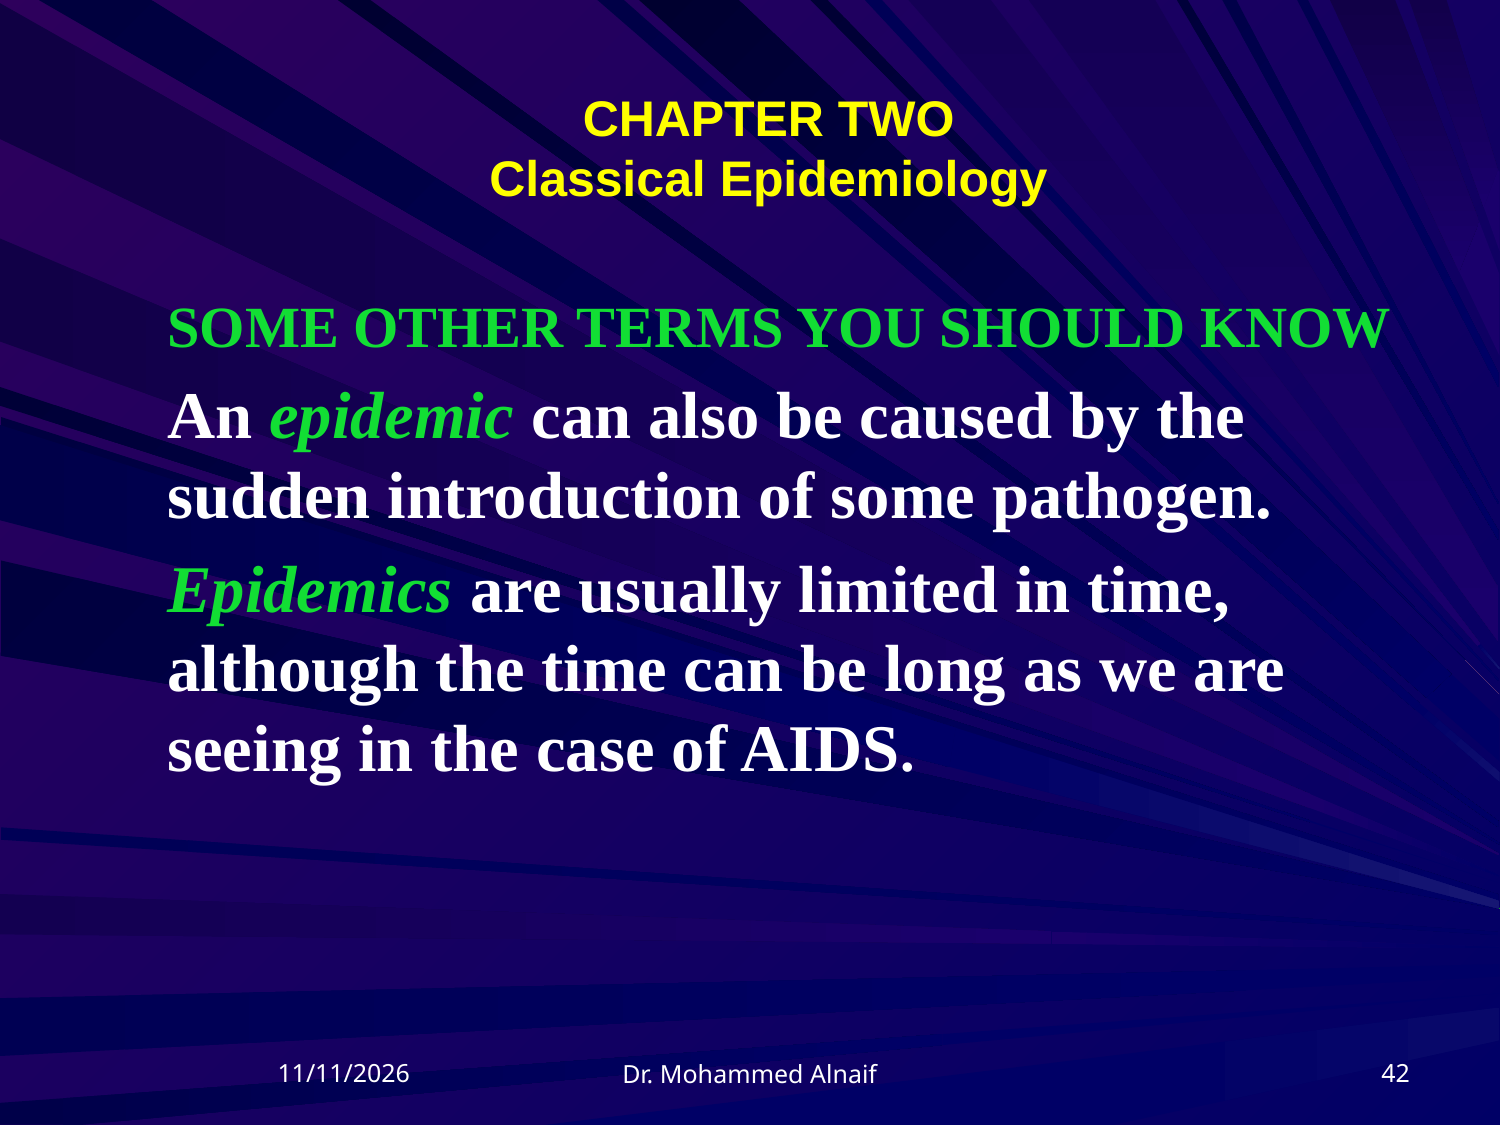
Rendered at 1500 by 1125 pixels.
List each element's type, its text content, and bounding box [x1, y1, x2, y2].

title CHAPTER TWO Classical Epidemiology [93, 23, 1444, 270]
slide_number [74, 1023, 426, 1100]
footer Dr. Mohammed Alnaif [512, 1024, 988, 1101]
subtitle SOME OTHER TERMS YOU SHOULD KNOW An epidemic can also be caused by the sudden introduction of some pathogen. Epidemics are usually limited in time, although the time can be long as we are seeing in the case of AIDS. [152, 280, 1430, 926]
slide_number 42 [1074, 1023, 1426, 1100]
